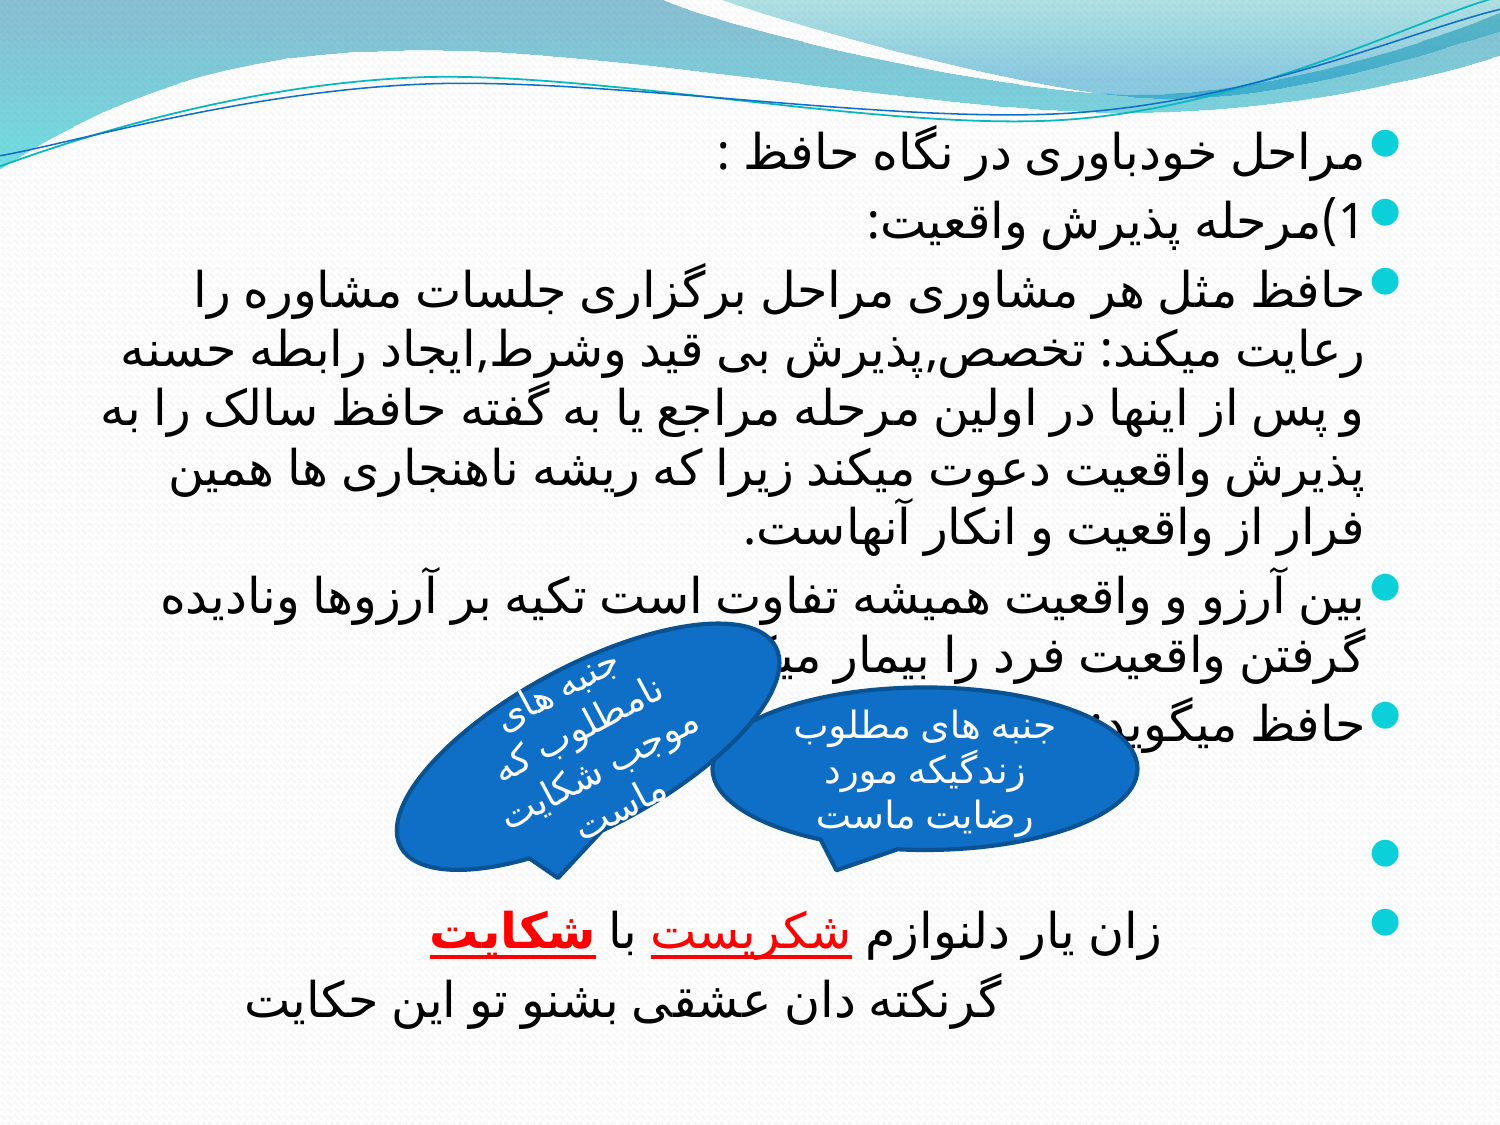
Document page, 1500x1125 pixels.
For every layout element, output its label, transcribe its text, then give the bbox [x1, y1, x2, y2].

text_box جنبه های مطلوب زندگیکه مورد رضایت ماست [710, 685, 1140, 873]
text_box جنبه های نامطلوب که موجب شکایت ماست [394, 621, 782, 880]
list مراحل خودباوری در نگاه حافظ : 1)مرحله پذیرش واقعیت: حافظ مثل هر مشاوری مراحل برگزاری جلسات مشاوره را رعایت میکند: تخصص,پذیرش بی قید وشرط,ایجاد رابطه حسنه و پس از اینها در اولین مرحله مراجع یا به گفته حافظ سالک را به پذیرش واقعیت دعوت میکند زیرا که ریشه ناهنجاری ها همین فرار از واقعیت و انکار آنهاست. بین آرزو و واقعیت همیشه تفاوت است تکیه بر آرزوها ونادیده گرفتن واقعیت فرد را بیمار میکند. حافظ میگوید: زان یار دلنوازم شکریست با شکایت گرنکته دان عشقی بشنو تو این حکایت [75, 112, 1425, 1038]
